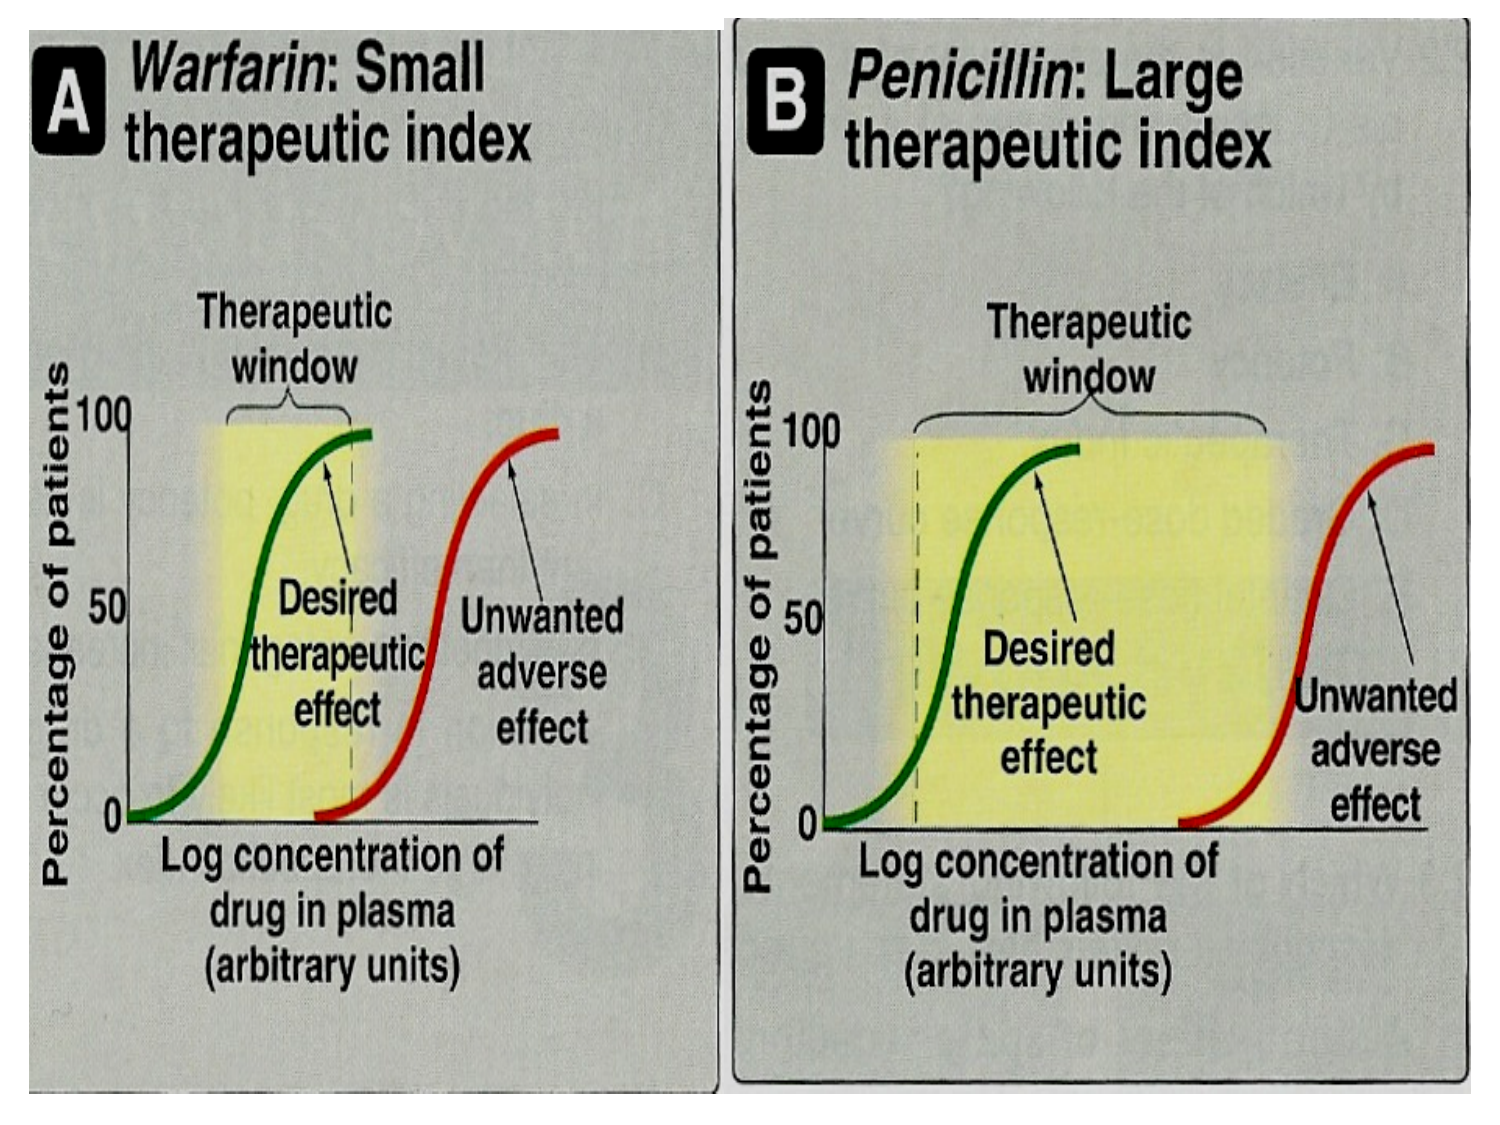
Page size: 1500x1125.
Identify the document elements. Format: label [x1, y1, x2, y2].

picture [724, 18, 1471, 1095]
list [29, 30, 719, 1095]
